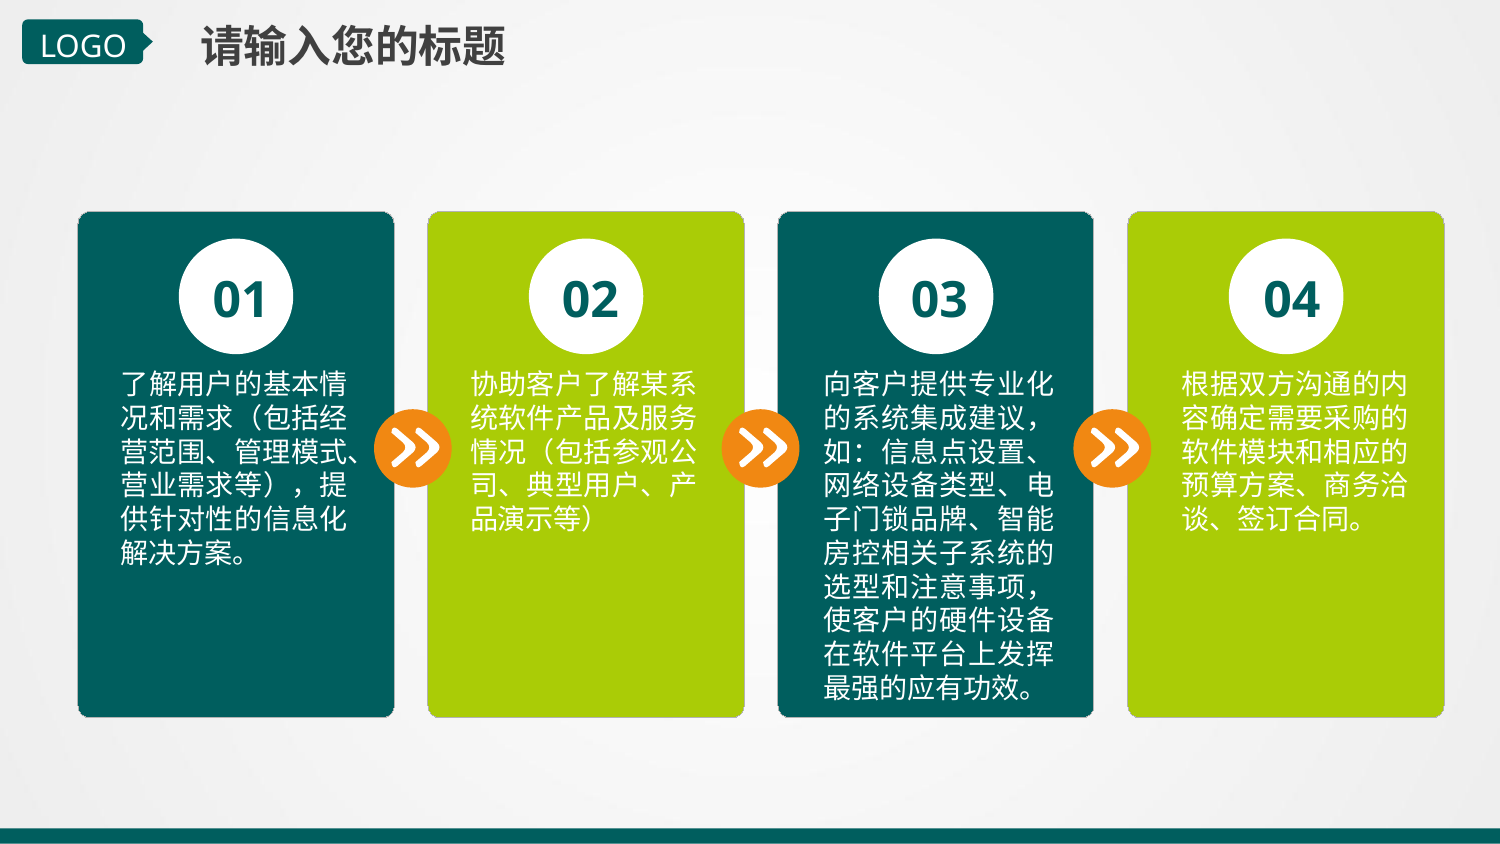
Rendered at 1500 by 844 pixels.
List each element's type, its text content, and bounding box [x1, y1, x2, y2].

picture [0, 0, 1500, 828]
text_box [528, 238, 644, 355]
text_box 协助客户了解某系统软件产品及服务情况（包括参观公司、典型用户、产品演示等） [455, 359, 713, 543]
text_box 向客户提供专业化的系统集成建议，如：信息点设置、网络设备类型、电子门锁品牌、智能房控相关子系统的选型和注意事项，使客户的硬件设备在软件平台上发挥最强的应有功效。 [809, 359, 1070, 712]
text_box 了解用户的基本情况和需求（包括经营范围、管理模式、营业需求等），提供针对性的信息化解决方案。 [105, 359, 364, 577]
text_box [373, 408, 452, 488]
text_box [178, 238, 294, 355]
text_box [777, 211, 1094, 718]
text_box [143, 24, 153, 59]
text_box 请输入您的标题 [154, 11, 600, 79]
text_box [427, 211, 745, 718]
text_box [1228, 238, 1344, 355]
text_box [77, 211, 395, 718]
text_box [878, 238, 994, 355]
text_box [1127, 211, 1445, 718]
text_box 根据双方沟通的内容确定需要采购的软件模块和相应的预算方案、商务洽谈、签订合同。 [1166, 359, 1424, 543]
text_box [1073, 408, 1152, 488]
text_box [721, 408, 800, 488]
text_box LOGO [25, 18, 143, 71]
